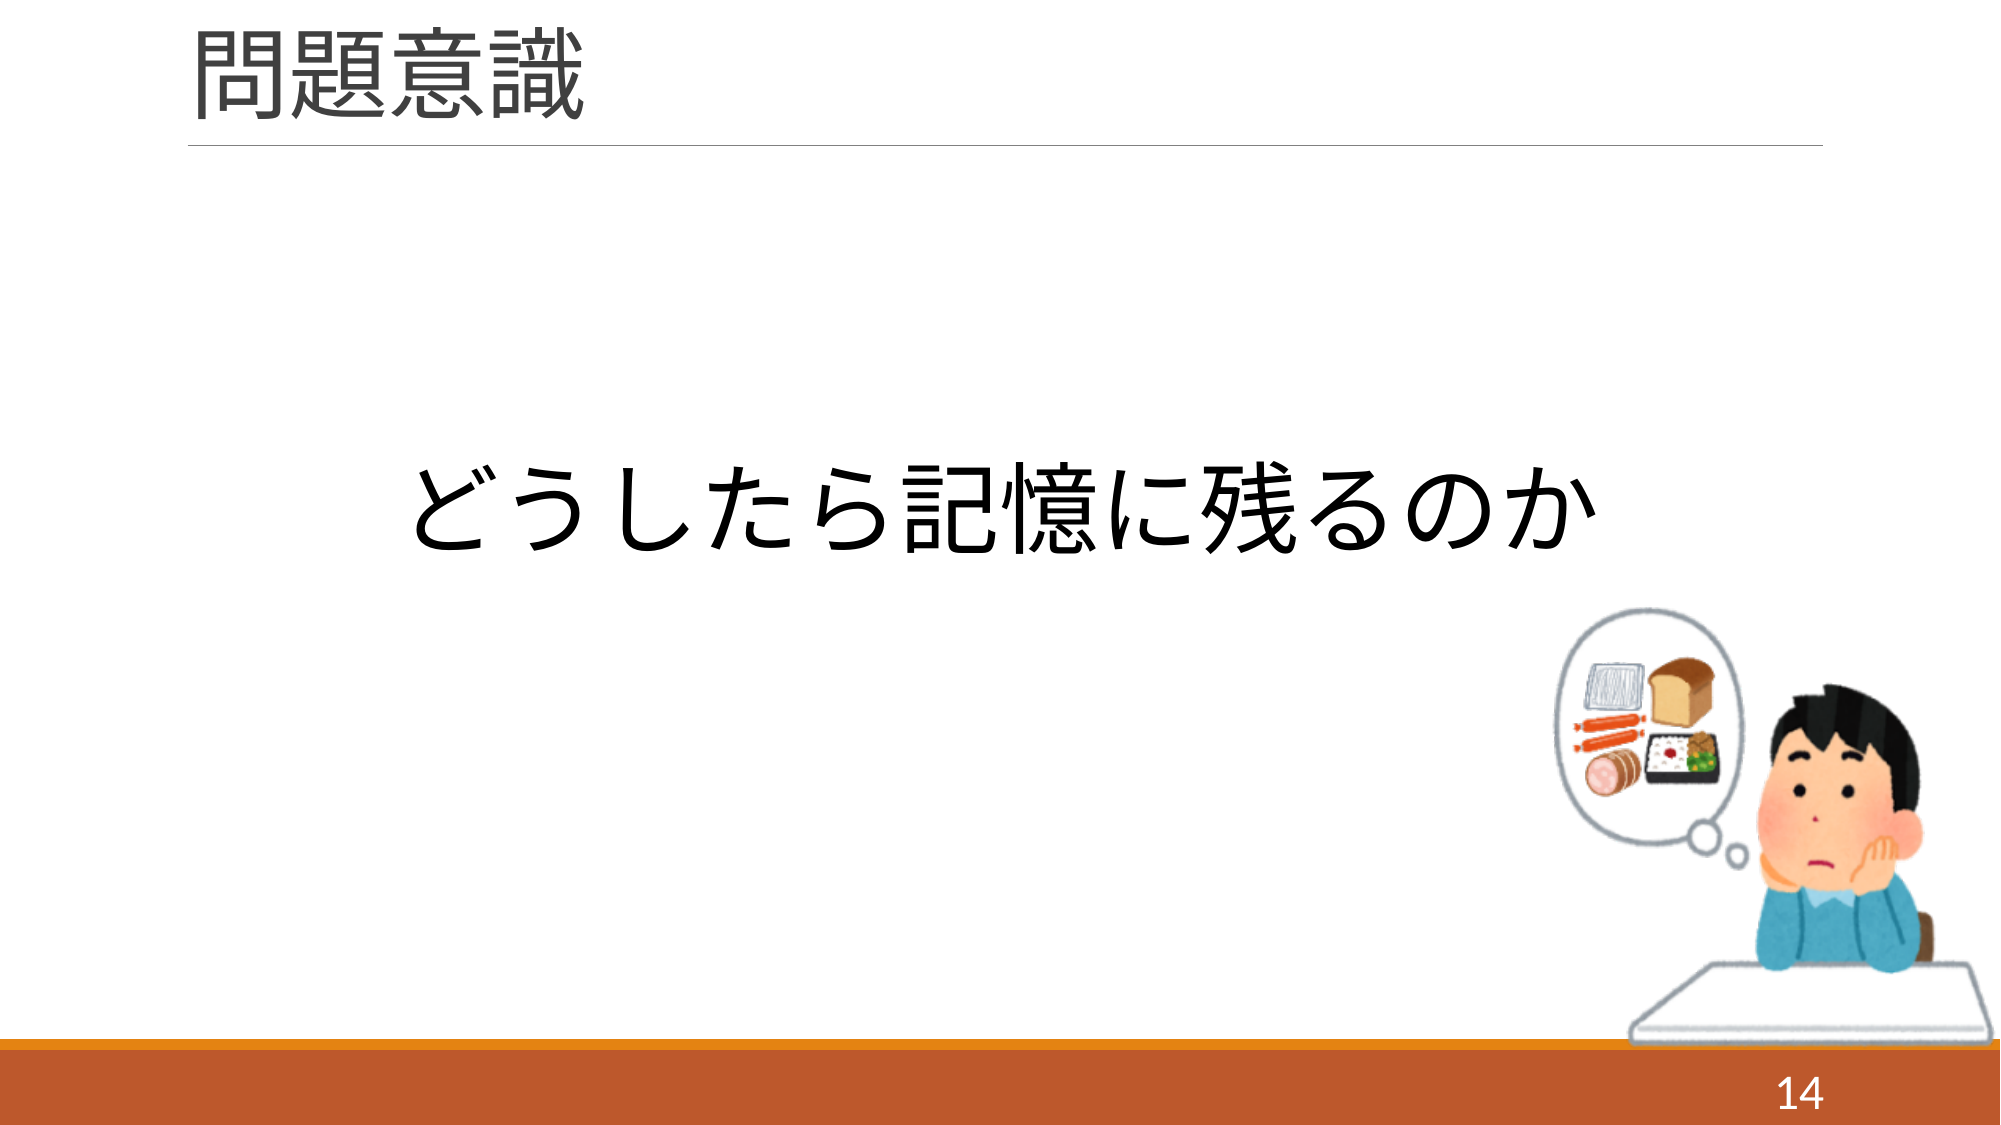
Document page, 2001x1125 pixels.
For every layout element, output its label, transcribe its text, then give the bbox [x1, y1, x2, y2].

text_box どうしたら記憶に残るのか [42, 316, 1958, 697]
slide_number 14 [1624, 1071, 1840, 1120]
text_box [1546, 595, 2000, 1064]
title 問題意識 [174, 13, 1825, 140]
